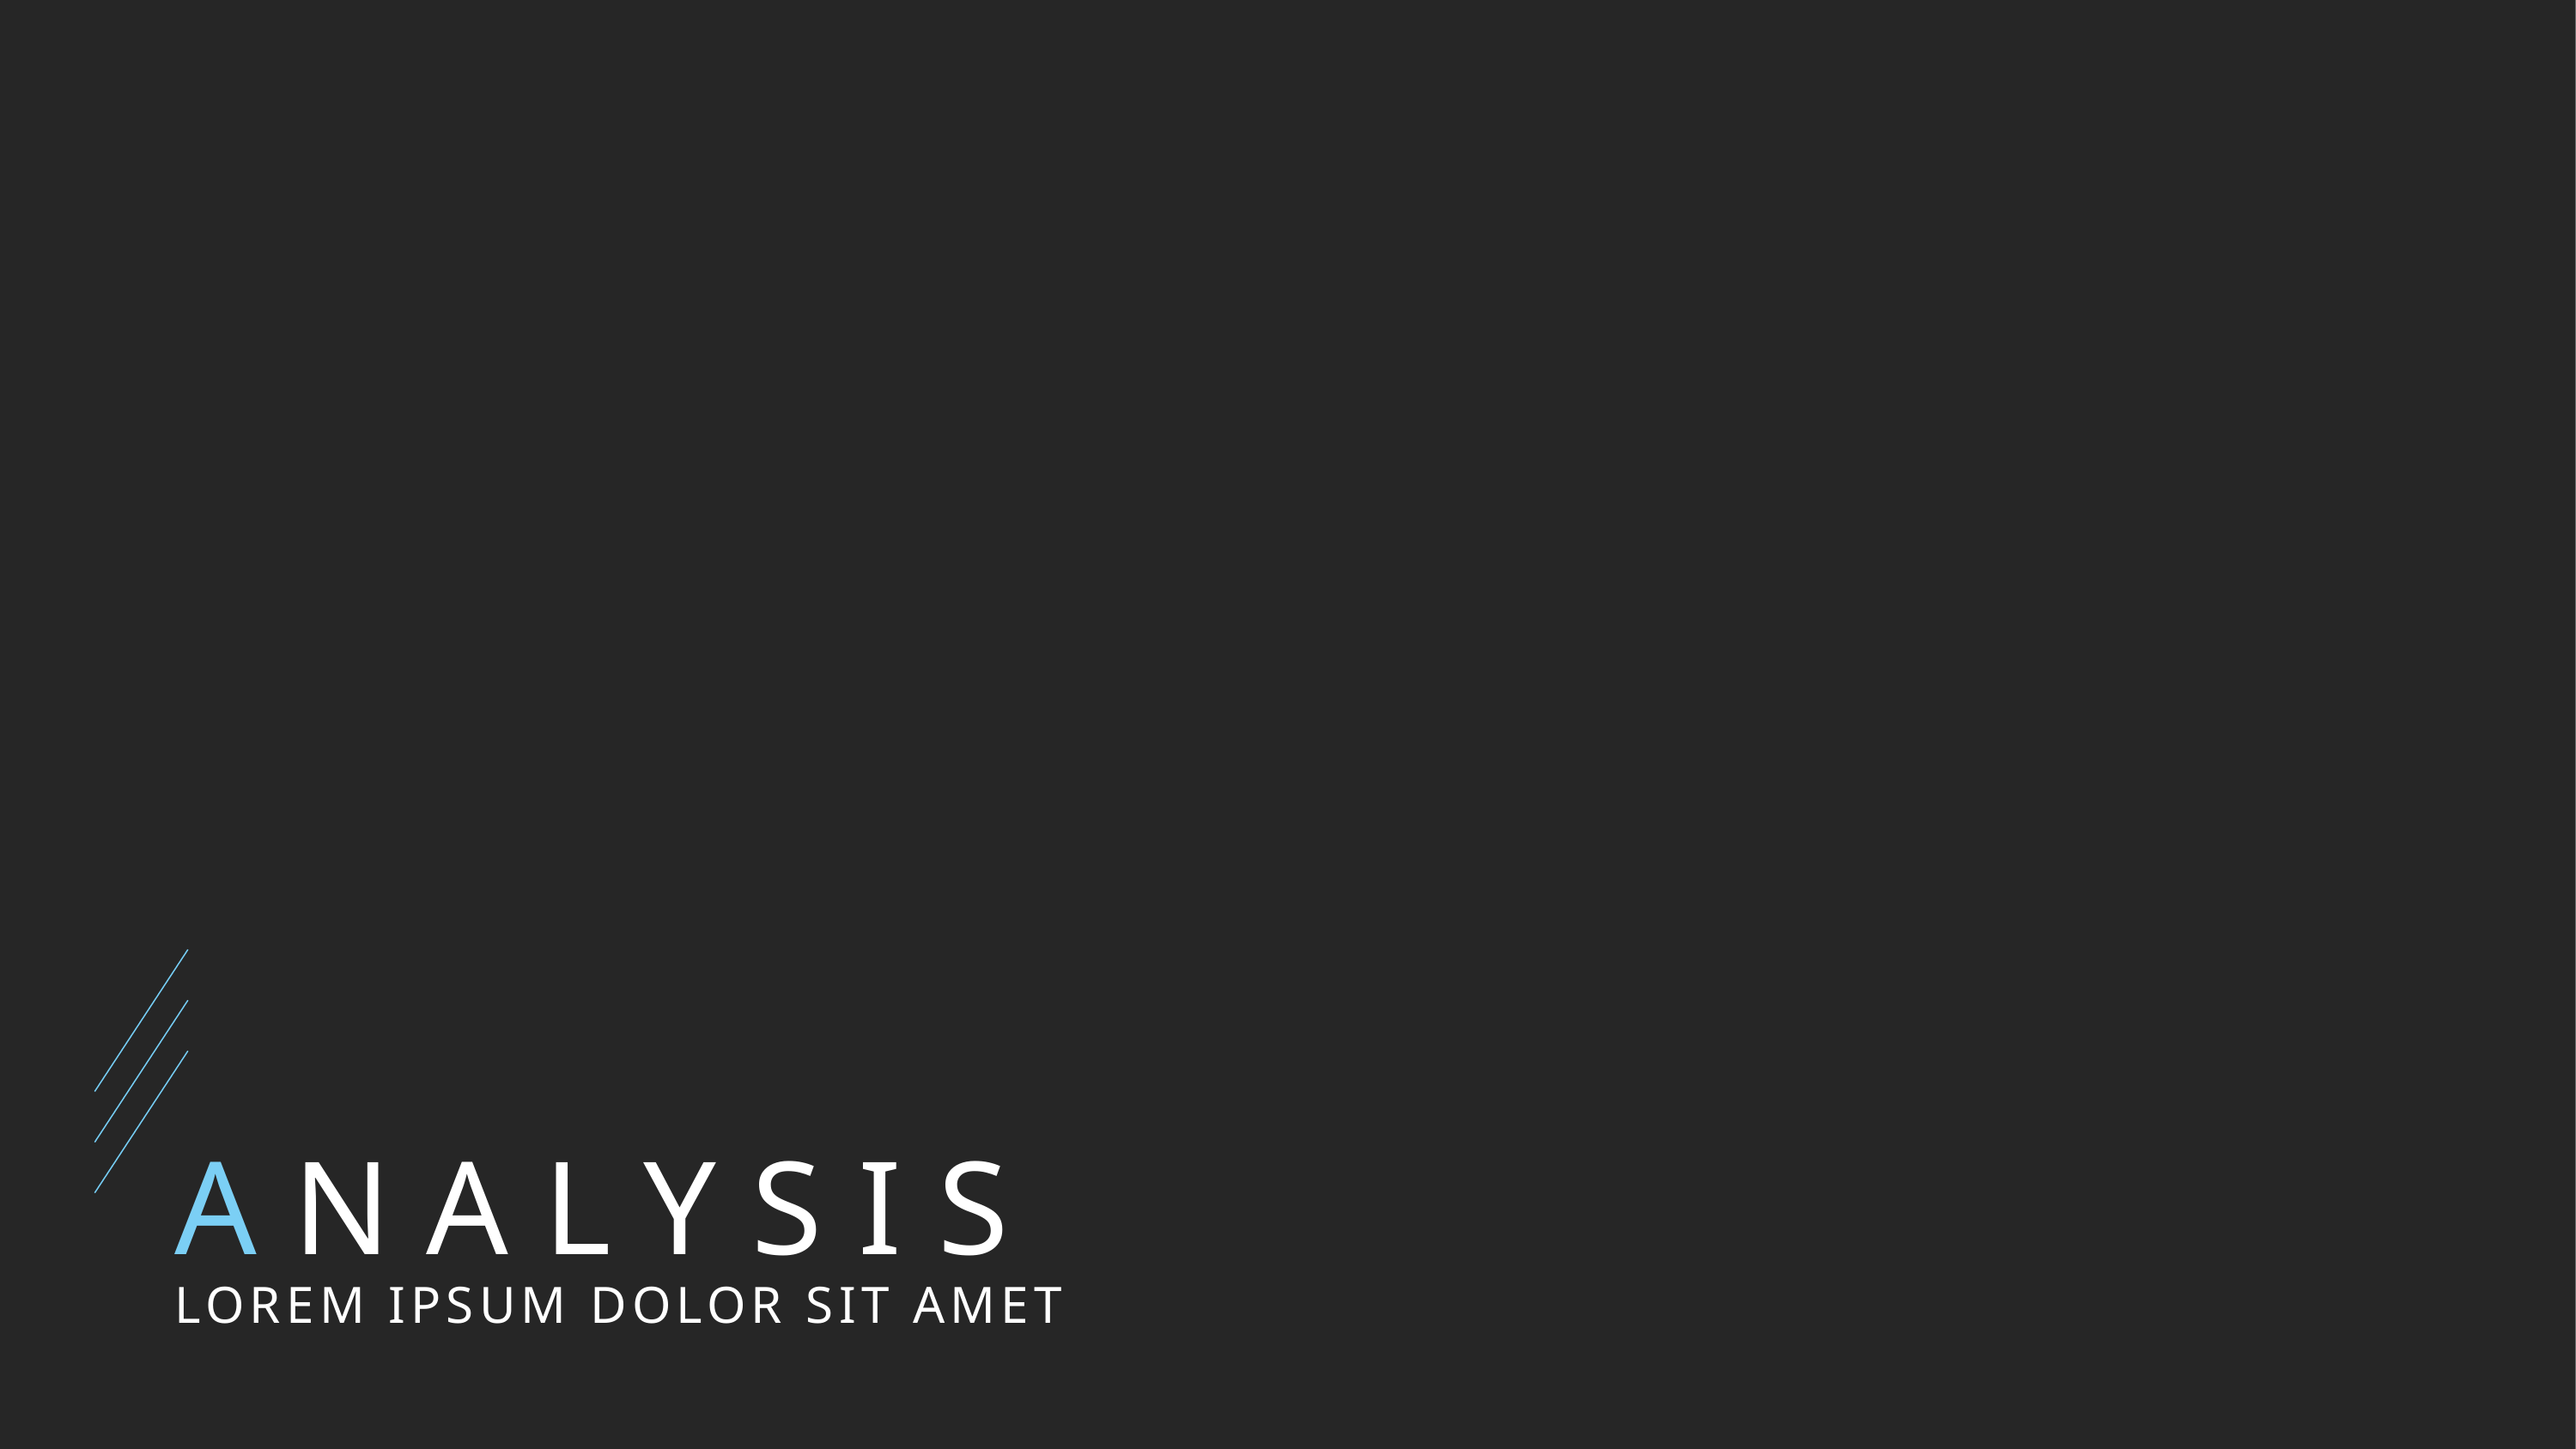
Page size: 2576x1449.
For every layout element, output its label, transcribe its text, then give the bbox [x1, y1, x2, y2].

title ANALYSIS [151, 1088, 2062, 1293]
list LOREM IPSUM DOLOR SIT AMET [151, 1261, 2049, 1343]
